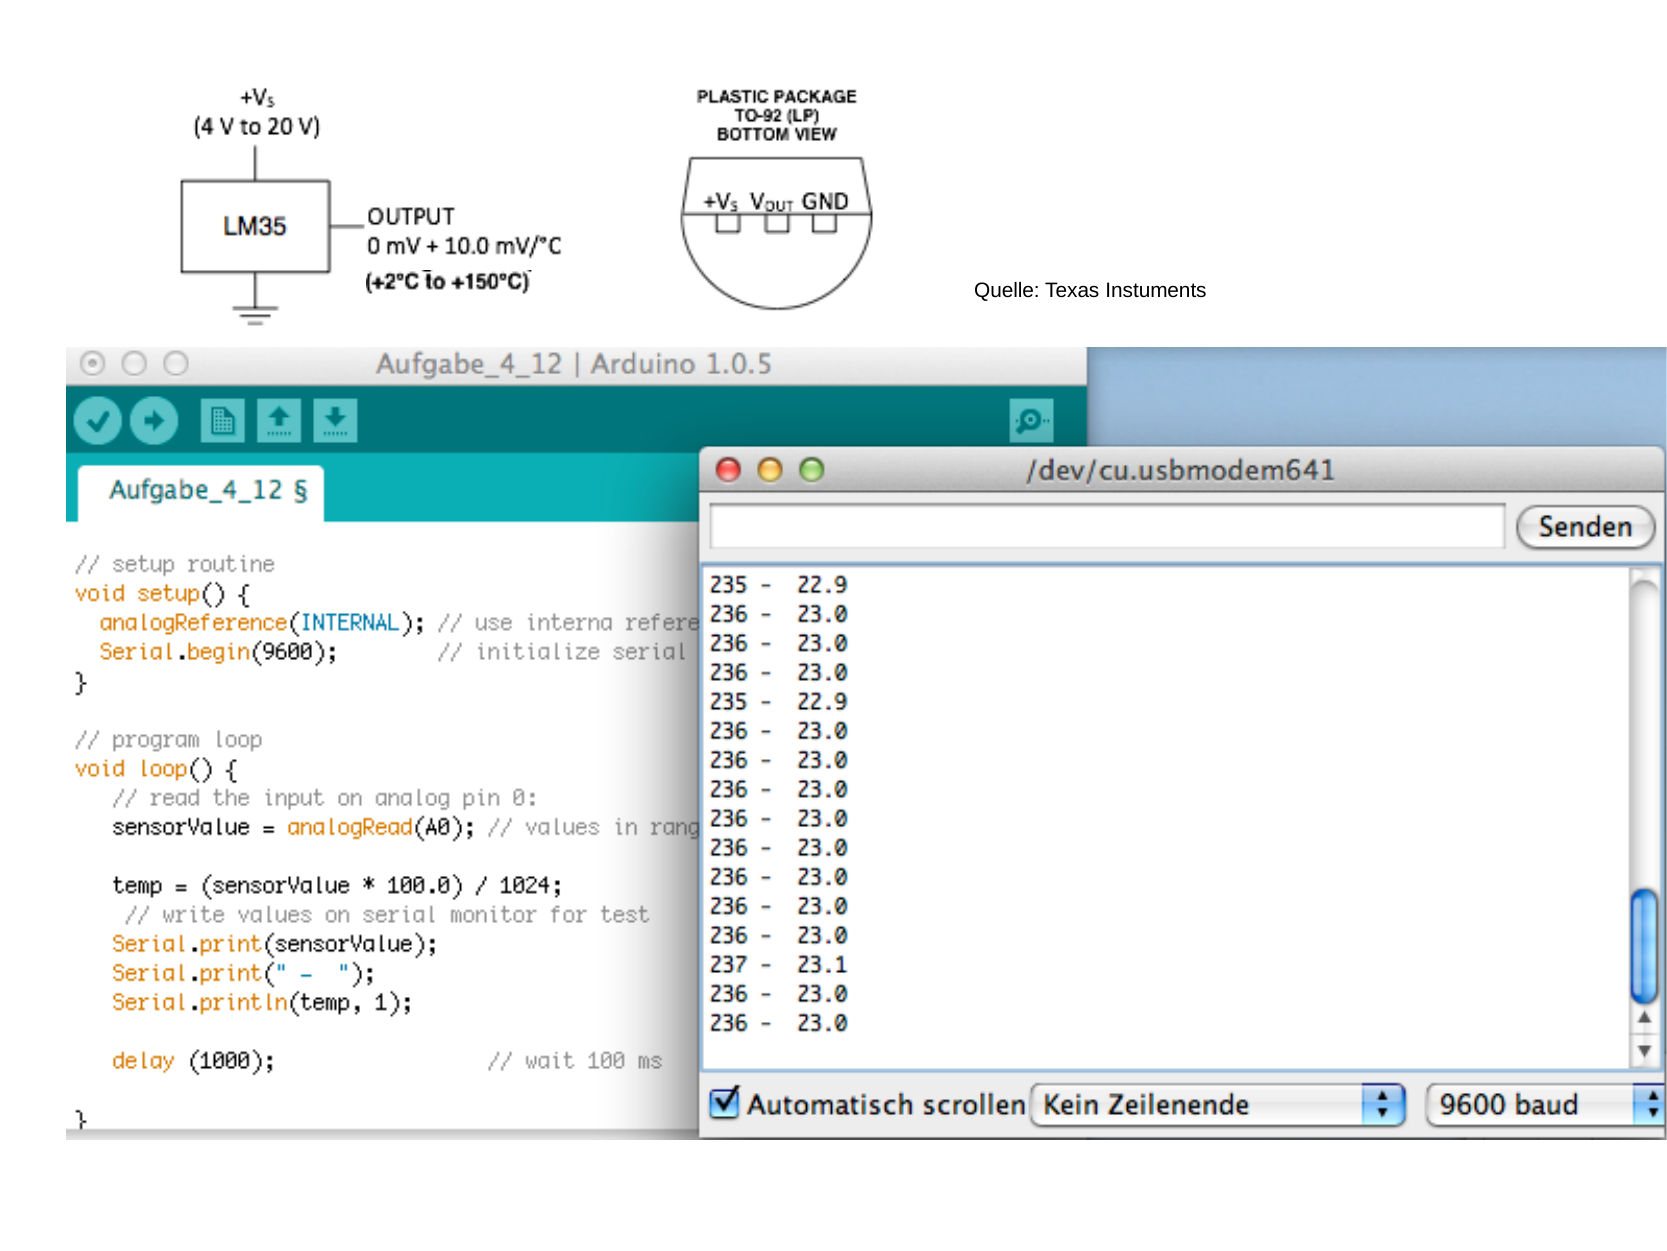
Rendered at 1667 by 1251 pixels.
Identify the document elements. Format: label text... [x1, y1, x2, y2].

picture [656, 74, 897, 326]
text_box Quelle: Texas Instuments [916, 270, 1265, 309]
picture [66, 347, 1667, 1140]
picture [124, 68, 605, 332]
